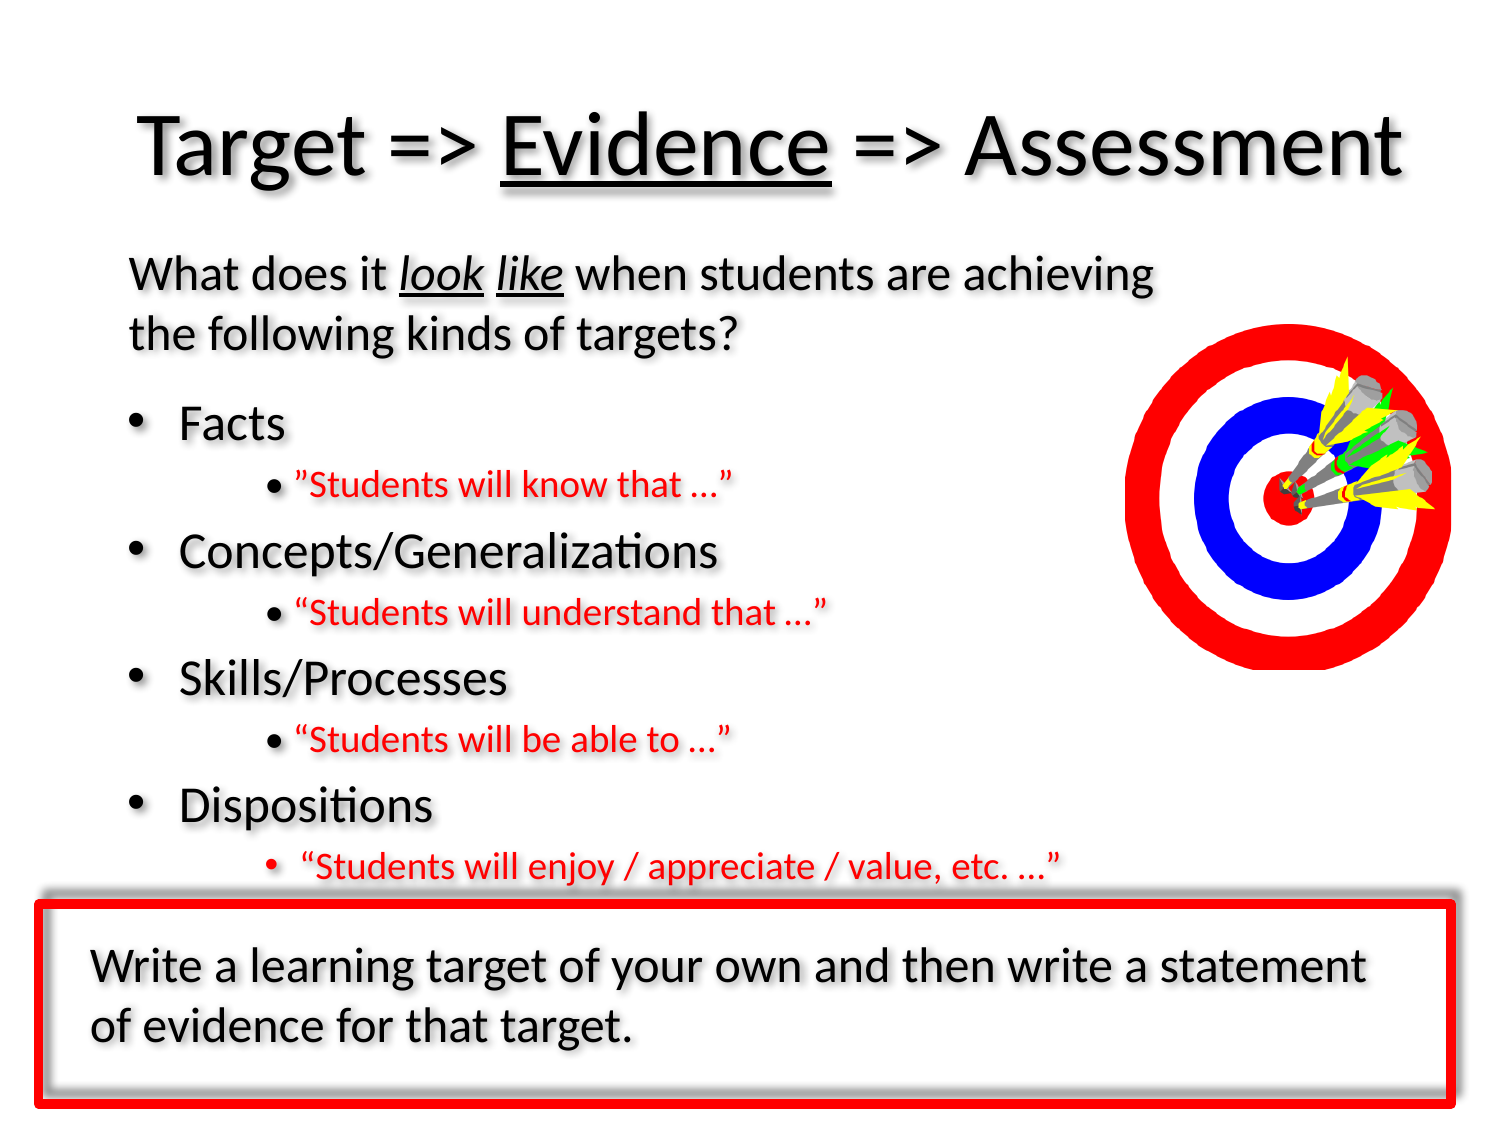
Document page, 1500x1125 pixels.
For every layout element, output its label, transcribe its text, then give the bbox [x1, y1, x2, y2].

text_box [38, 903, 1452, 1105]
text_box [1124, 324, 1452, 671]
title Target => Evidence => Assessment [75, 45, 1425, 233]
list Facts • ”Students will know that …” Concepts/Generalizations • “Students will understand that …” Skills/Processes • “Students will be able to …” Dispositions “Students will enjoy / appreciate / value, etc. …” [112, 381, 1391, 883]
text_box What does it look like when students are achieving the following kinds of targets? [113, 232, 1181, 368]
